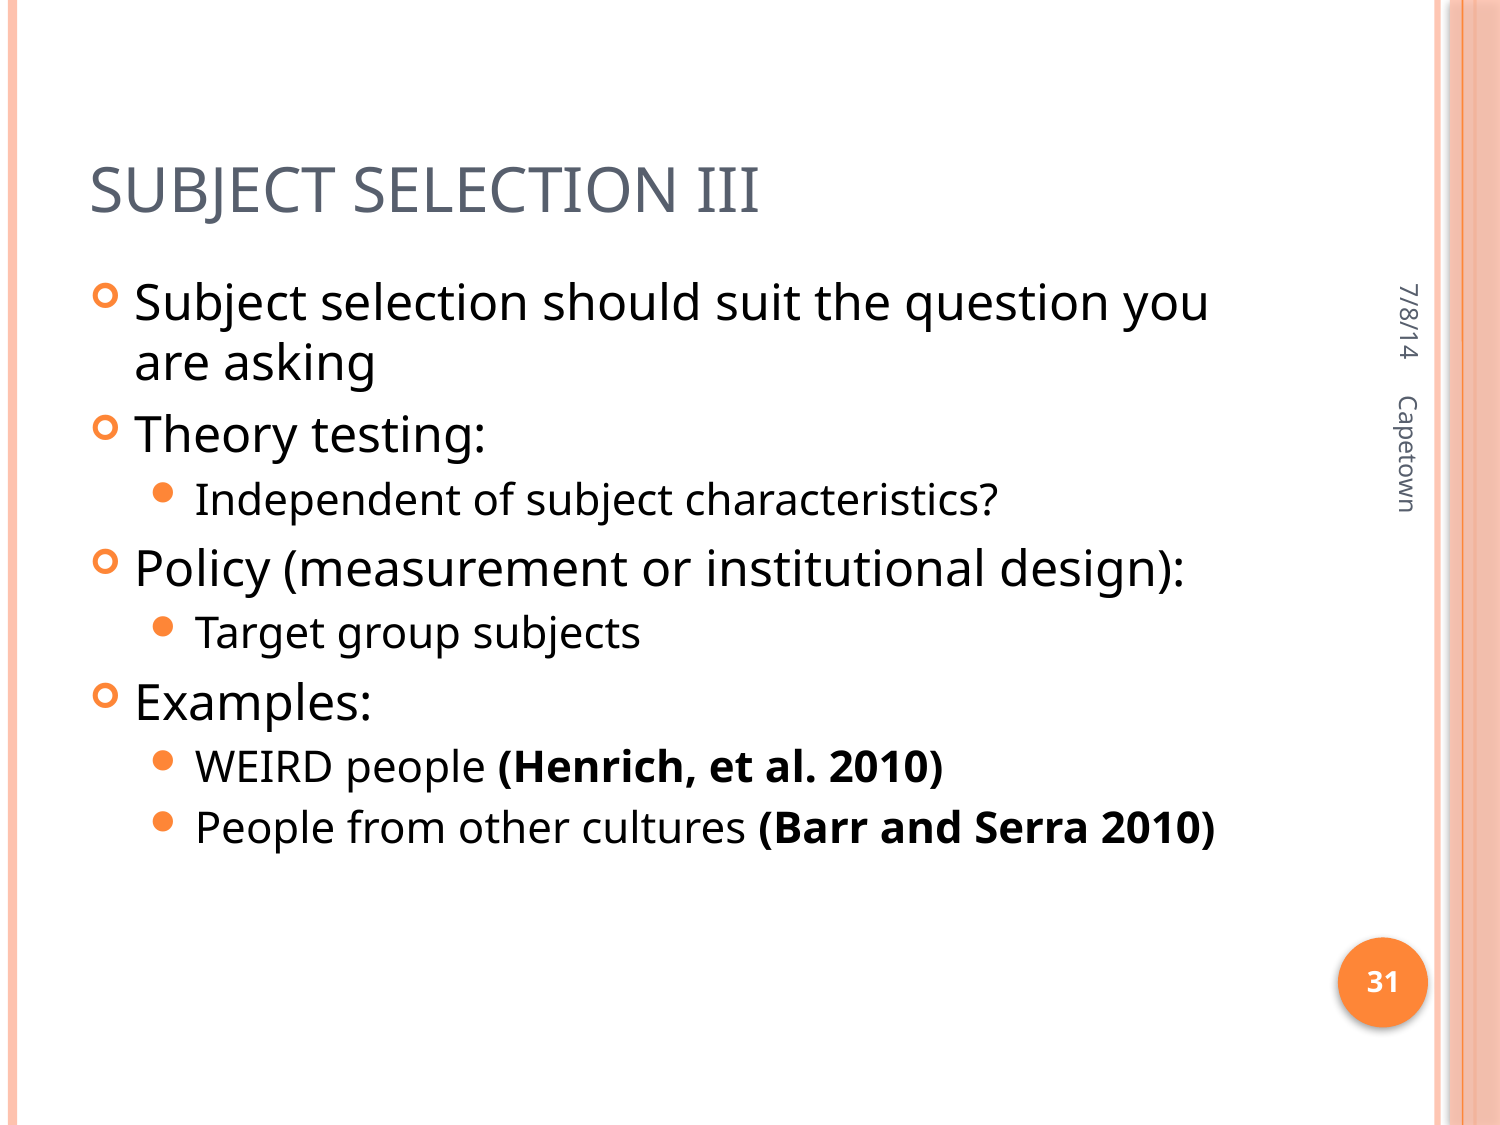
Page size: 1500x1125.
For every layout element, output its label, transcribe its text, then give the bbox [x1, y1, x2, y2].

footer Capetown [1379, 380, 1440, 906]
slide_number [1378, 43, 1442, 374]
slide_number 31 [1333, 940, 1434, 1027]
list Subject selection should suit the question you are asking Theory testing: Independent of subject characteristics? Policy (measurement or institutional design): Target group subjects Examples: WEIRD people (Henrich, et al. 2010) People from other cultures (Barr and Serra 2010) [75, 262, 1300, 1062]
title Subject selection III [75, 45, 1300, 233]
